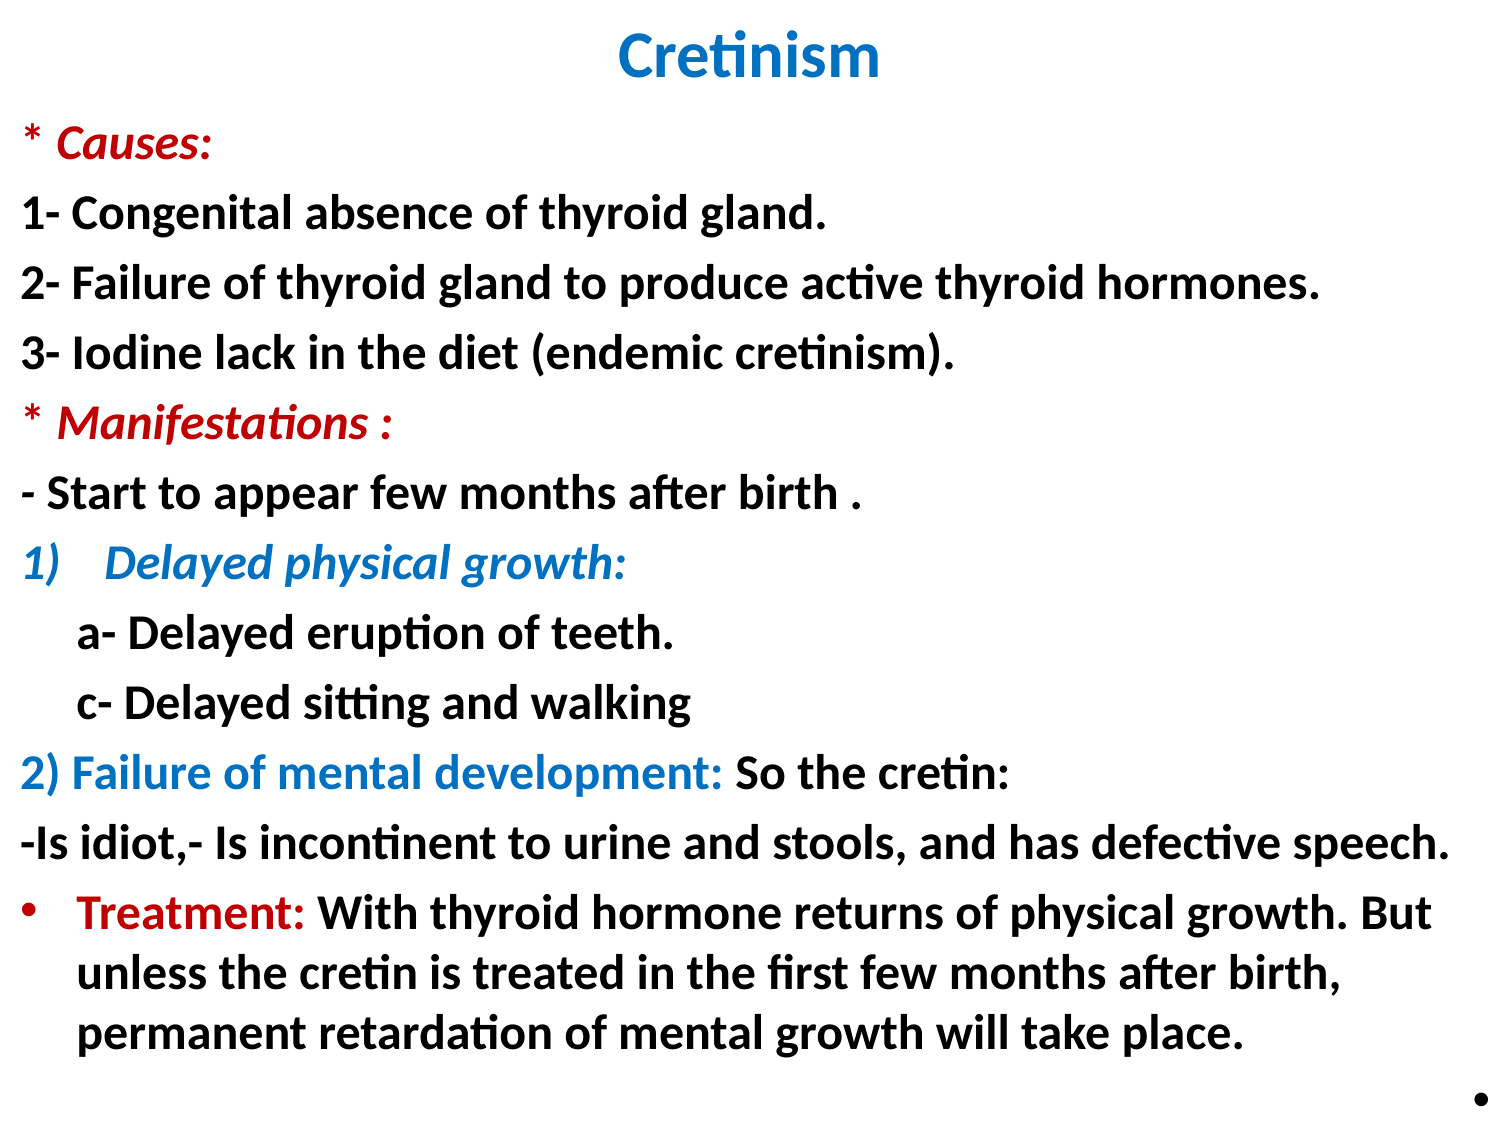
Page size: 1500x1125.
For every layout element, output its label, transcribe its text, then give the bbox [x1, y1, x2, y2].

title Cretinism [75, 45, 1425, 101]
list * Causes: 1- Congenital absence of thyroid gland. 2- Failure of thyroid gland to produce active thyroid hormones. 3- Iodine lack in the diet (endemic cretinism). * Manifestations : - Start to appear few months after birth . Delayed physical growth: a- Delayed eruption of teeth. c- Delayed sitting and walking 2) Failure of mental development: So the cretin: -Is idiot,- Is incontinent to urine and stools, and has defective speech. Treatment: With thyroid hormone returns of physical growth. But unless the cretin is treated in the first few months after birth, permanent retardation of mental growth will take place. [5, 101, 1500, 1125]
